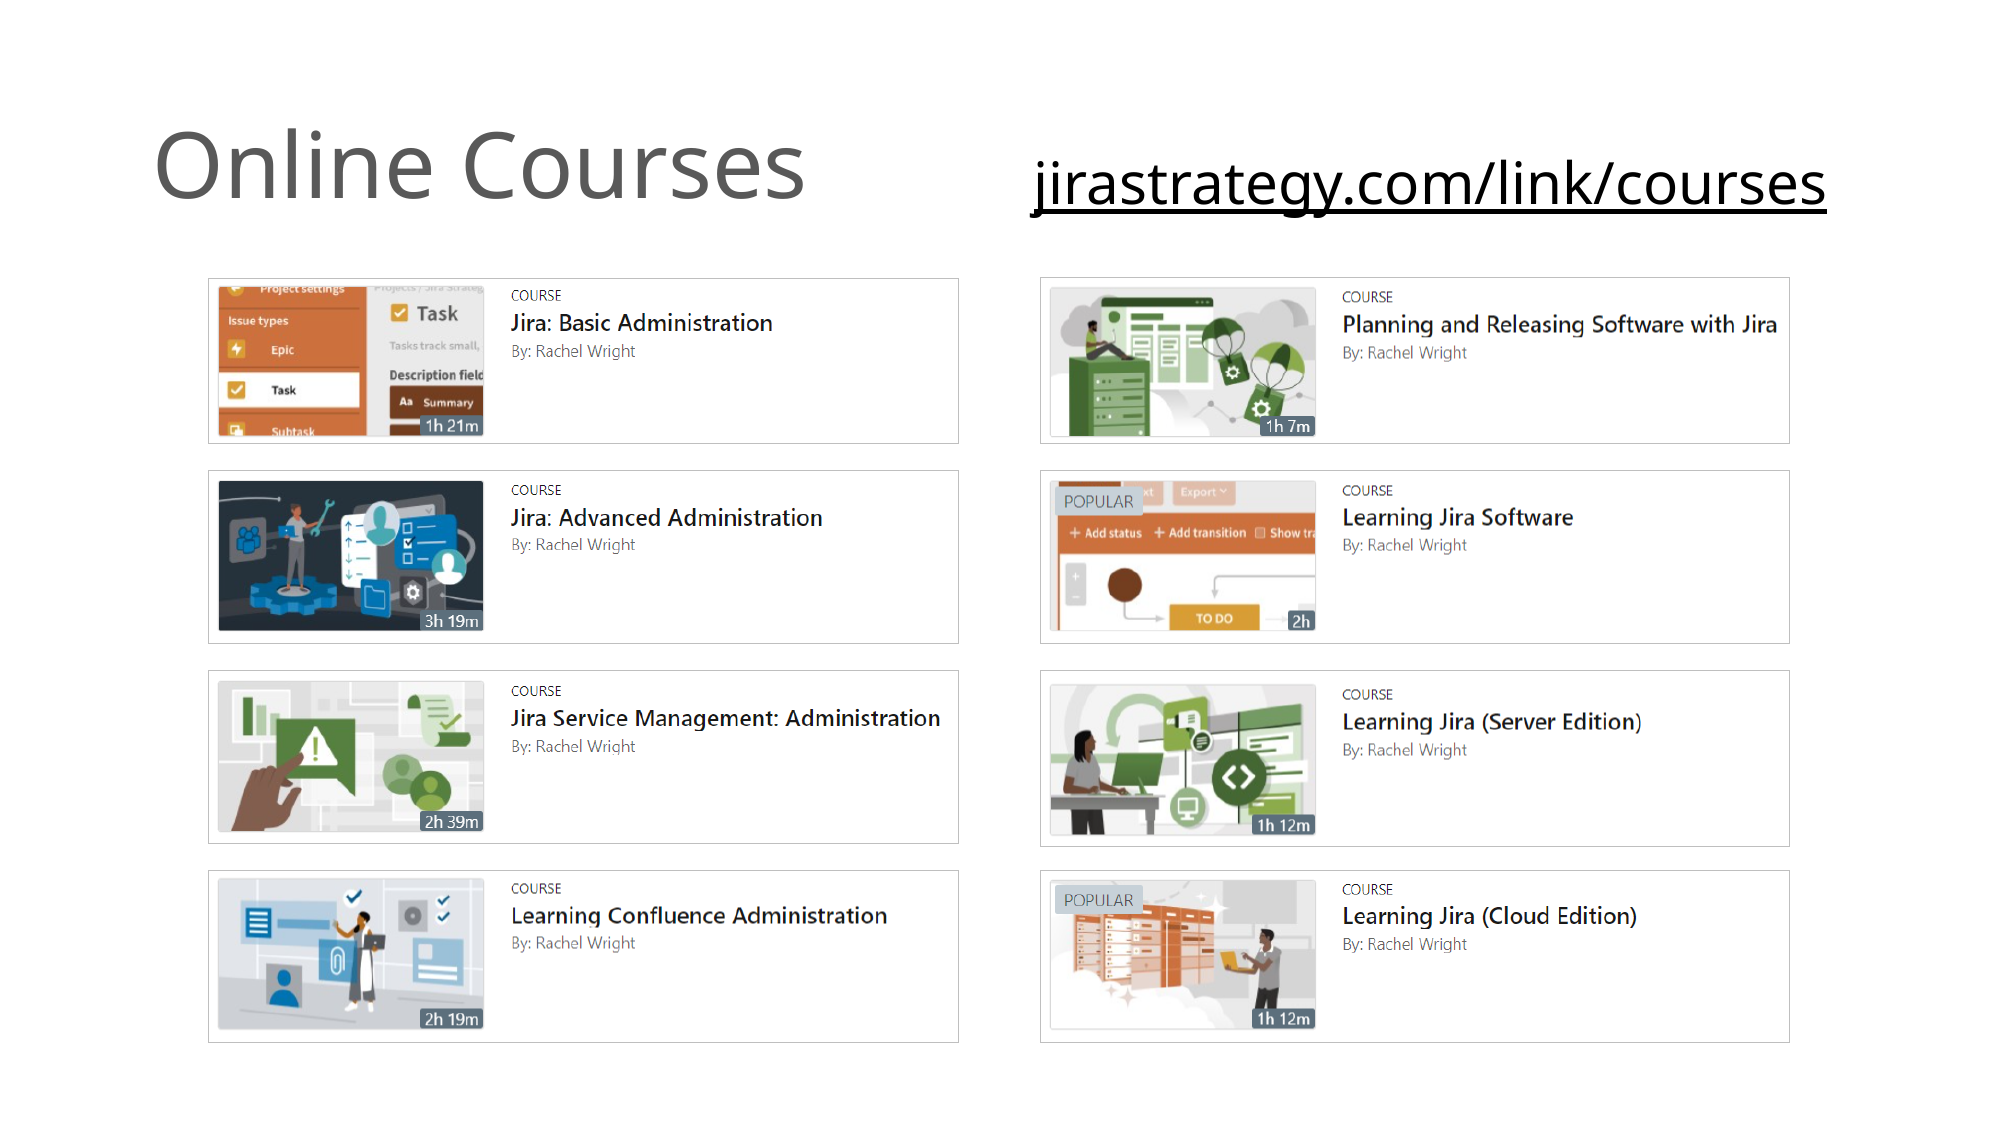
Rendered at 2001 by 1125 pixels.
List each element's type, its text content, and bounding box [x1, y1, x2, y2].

text_box jirastrategy.com/link/courses [1008, 140, 1858, 230]
title Online Courses [137, 59, 1863, 278]
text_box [208, 278, 959, 1044]
picture [1039, 277, 1790, 444]
picture [1039, 470, 1790, 644]
picture [1039, 670, 1790, 847]
picture [1039, 869, 1790, 1043]
